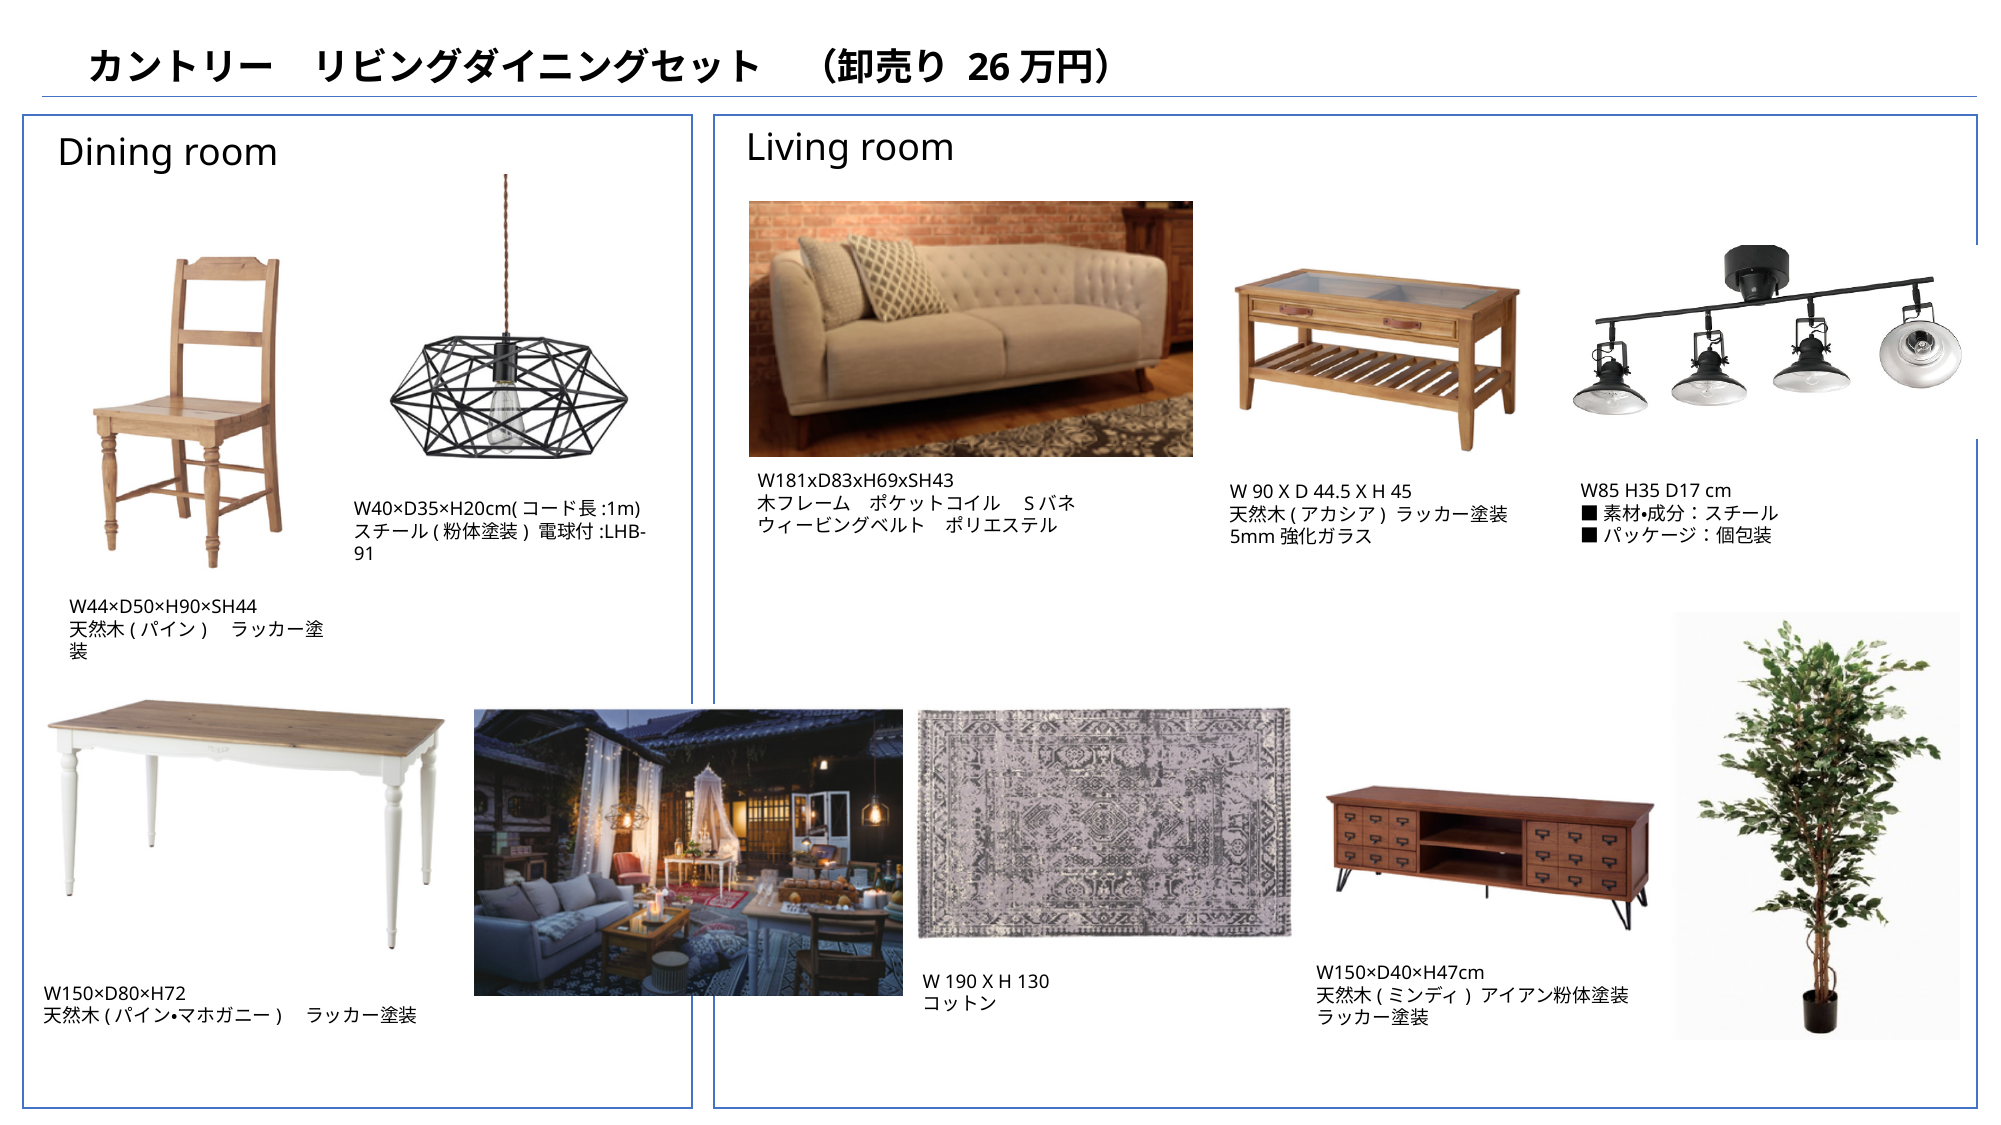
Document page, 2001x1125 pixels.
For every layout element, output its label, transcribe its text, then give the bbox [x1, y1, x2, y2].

text_box W40×D35×H20cm(コード長:1m) スチール(粉体塗装) 電球付:LHB-91 [339, 489, 680, 572]
picture [471, 612, 1960, 1040]
picture [1556, 245, 1978, 439]
text_box [713, 114, 1978, 1109]
text_box [22, 114, 693, 1109]
picture [68, 231, 301, 577]
picture [1220, 258, 1529, 465]
text_box W85 H35 D17 cm ■素材・成分：スチール ■パッケージ：個包装 [1565, 471, 1917, 554]
text_box W181xD83xH69xSH43 木フレーム ポケットコイル Sバネ ウィービングベルト ポリエステル [742, 461, 1193, 544]
picture [35, 669, 464, 972]
picture [749, 201, 1193, 457]
text_box カントリー リビングダイニングセット （卸売り 26万円） [72, 35, 1946, 96]
picture [356, 166, 643, 465]
text_box Dining room [42, 120, 294, 181]
text_box W150×D40×H47cm 天然木(ミンディ) アイアン粉体塗装 ラッカー塗装 [1301, 953, 1671, 1036]
text_box Living room [731, 115, 971, 175]
text_box W 90 X D 44.5 X H 45 天然木(アカシア) ラッカー塗装 5mm強化ガラス [1215, 472, 1566, 555]
